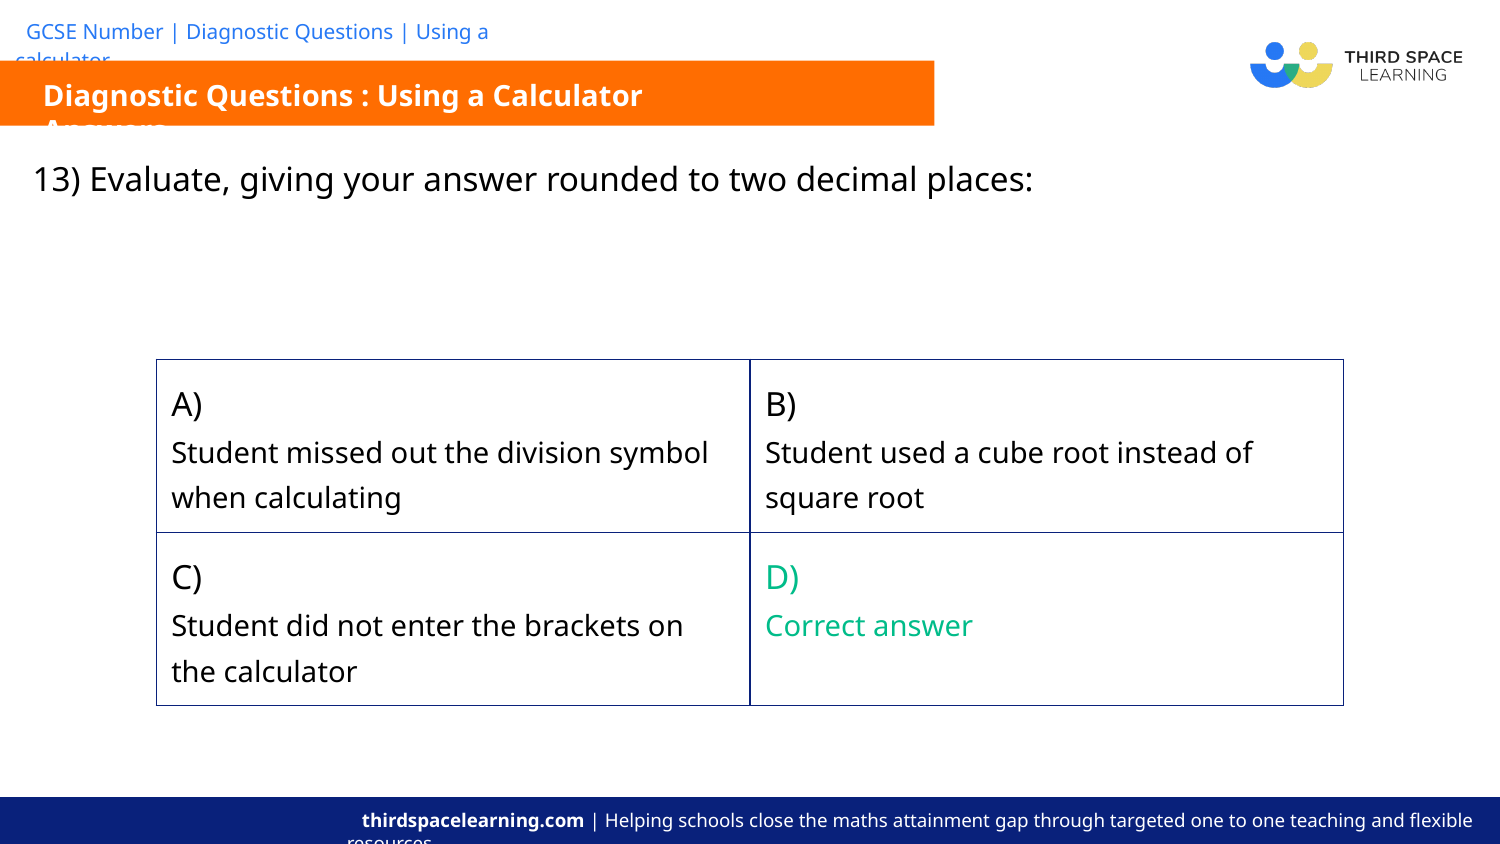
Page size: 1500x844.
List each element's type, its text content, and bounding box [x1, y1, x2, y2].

text_box Diagnostic Questions : Using a Calculator Answers [27, 61, 778, 162]
picture [1250, 33, 1465, 99]
